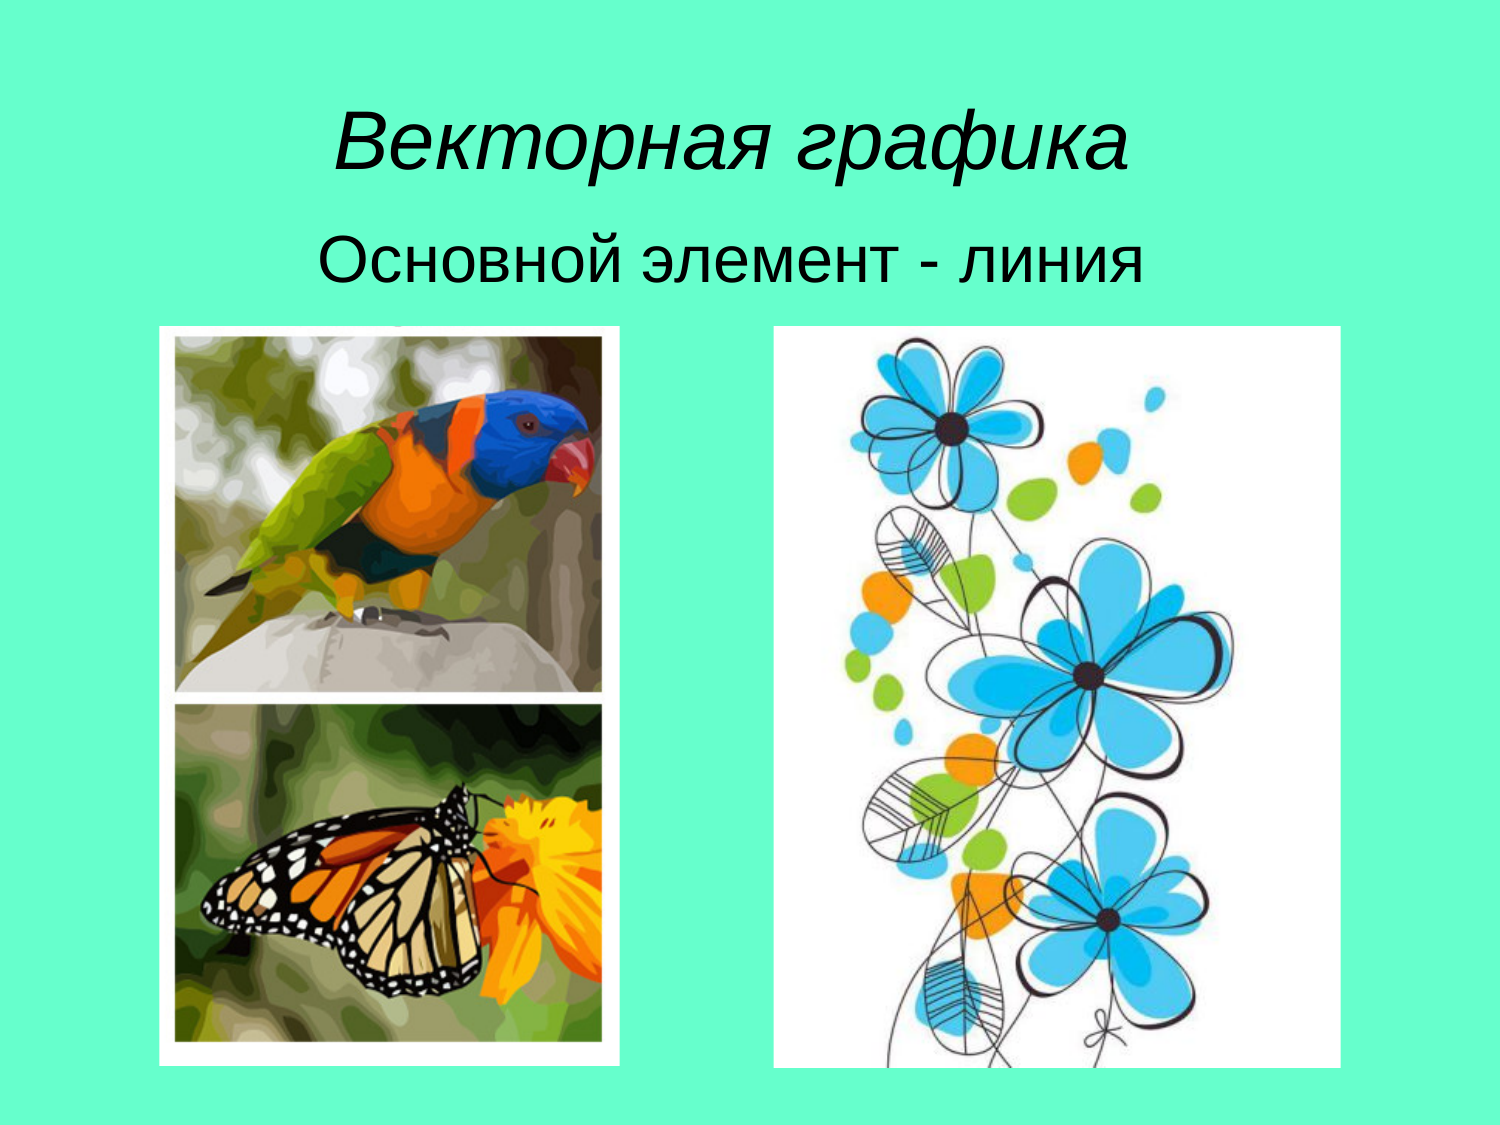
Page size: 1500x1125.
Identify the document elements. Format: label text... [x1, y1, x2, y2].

picture [773, 326, 1341, 1069]
text_box Векторная графика [88, 78, 1376, 194]
picture [159, 326, 620, 1066]
text_box Основной элемент - линия [53, 207, 1412, 304]
